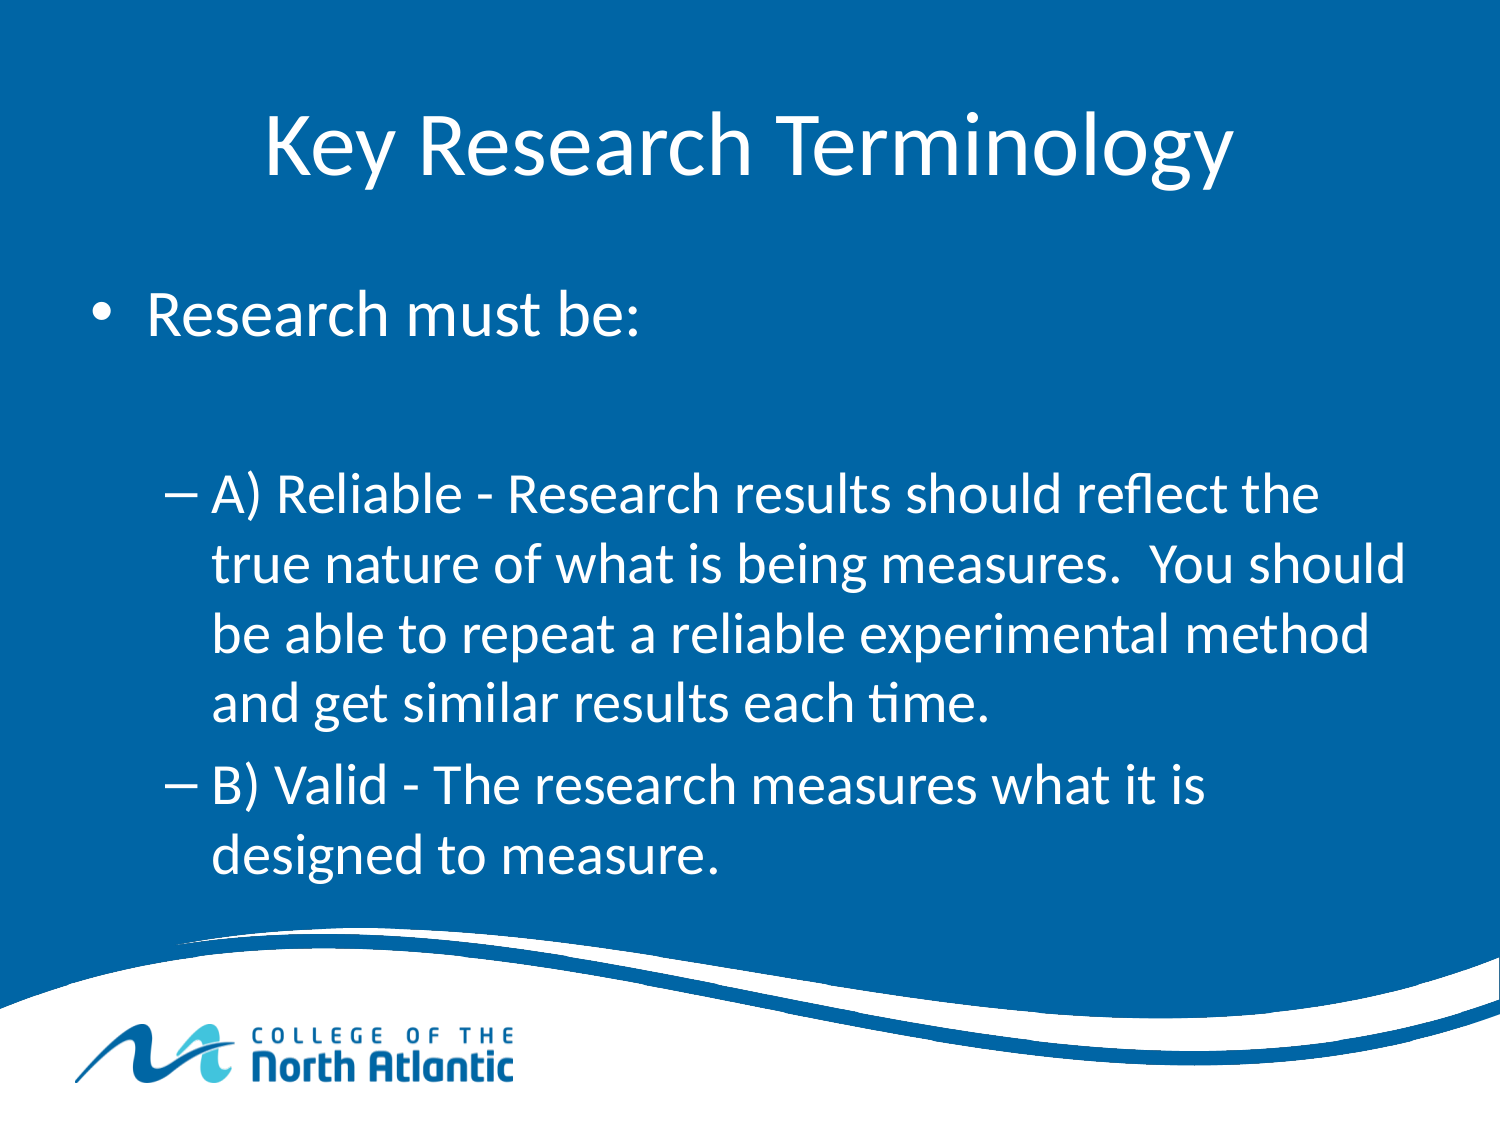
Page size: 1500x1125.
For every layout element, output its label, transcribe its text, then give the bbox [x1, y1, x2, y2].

title Key Research Terminology [75, 45, 1425, 233]
list Research must be: A) Reliable - Research results should reflect the true nature of what is being measures. You should be able to repeat a reliable experimental method and get similar results each time. B) Valid - The research measures what it is designed to measure. [75, 262, 1425, 900]
picture [0, 928, 1500, 1125]
